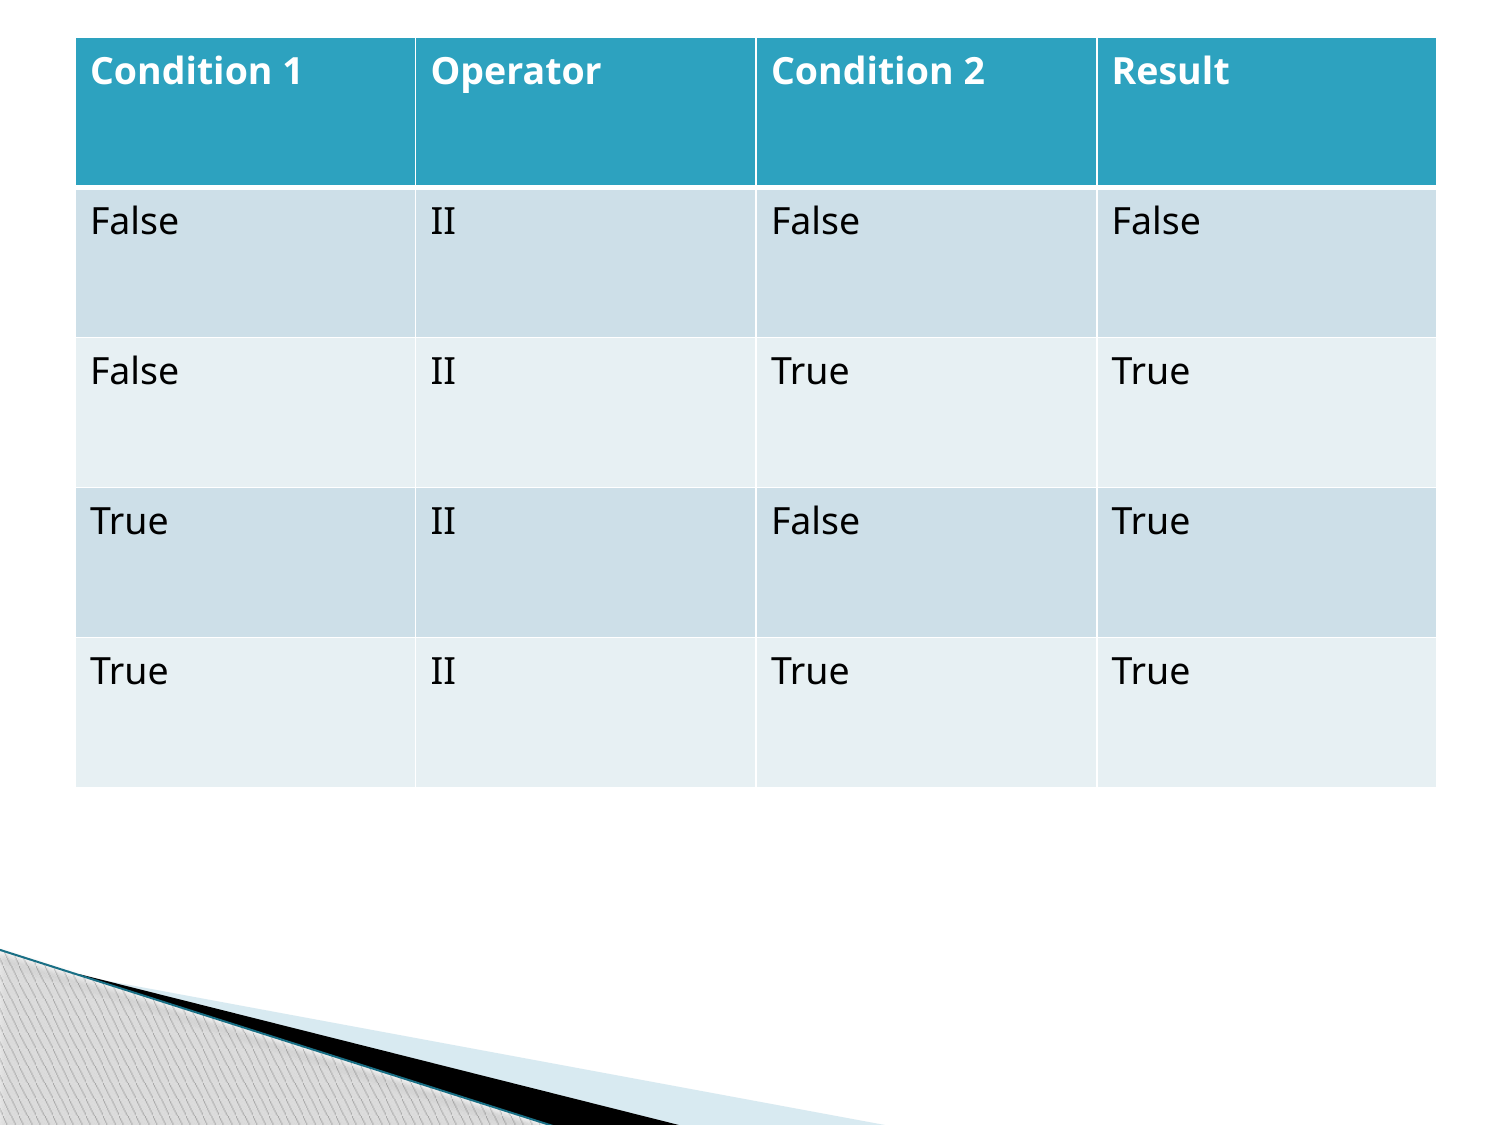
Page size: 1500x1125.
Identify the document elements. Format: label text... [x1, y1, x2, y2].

table_header Condition 1 [76, 38, 415, 185]
table_cell False [76, 338, 415, 487]
table_cell II [416, 488, 755, 637]
table_cell True [1098, 488, 1436, 637]
table_cell II [416, 638, 755, 787]
table_cell II [416, 338, 755, 487]
table_cell True [1098, 338, 1436, 487]
table_cell II [416, 190, 755, 337]
table_cell True [76, 638, 415, 787]
table_header Result [1098, 38, 1436, 185]
table_cell True [757, 638, 1096, 787]
table_cell True [76, 488, 415, 637]
table_cell True [757, 338, 1096, 487]
table_cell False [76, 190, 415, 337]
table_cell False [757, 488, 1096, 637]
table_cell False [1098, 190, 1436, 337]
table_cell False [757, 190, 1096, 337]
table_cell True [1098, 638, 1436, 787]
table_header Condition 2 [757, 38, 1096, 185]
table_header Operator [416, 38, 755, 185]
